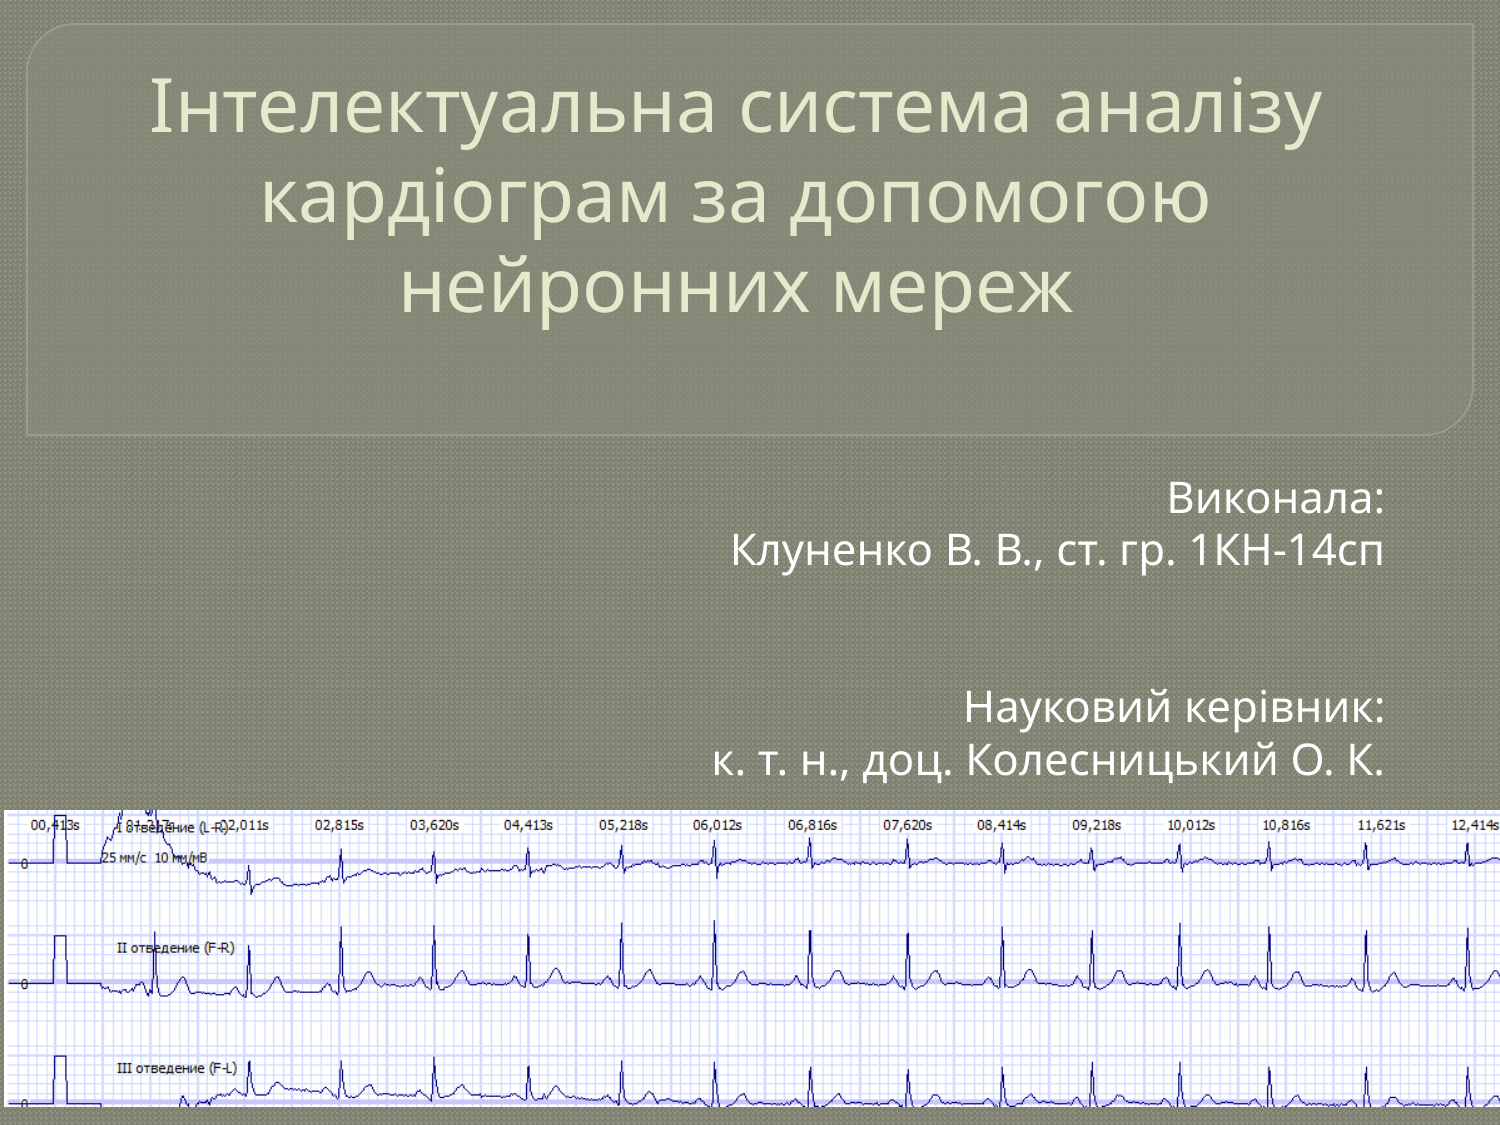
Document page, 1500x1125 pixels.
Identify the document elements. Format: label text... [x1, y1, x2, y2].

subtitle Виконала: Клуненко В. В., ст. гр. 1КН-14сп Науковий керівник: к. т. н., доц. Колесницький О. К. [478, 462, 1427, 809]
title Інтелектуальна система аналізу кардіограм за допомогою нейронних мереж [76, 62, 1427, 425]
picture [3, 810, 1500, 1108]
